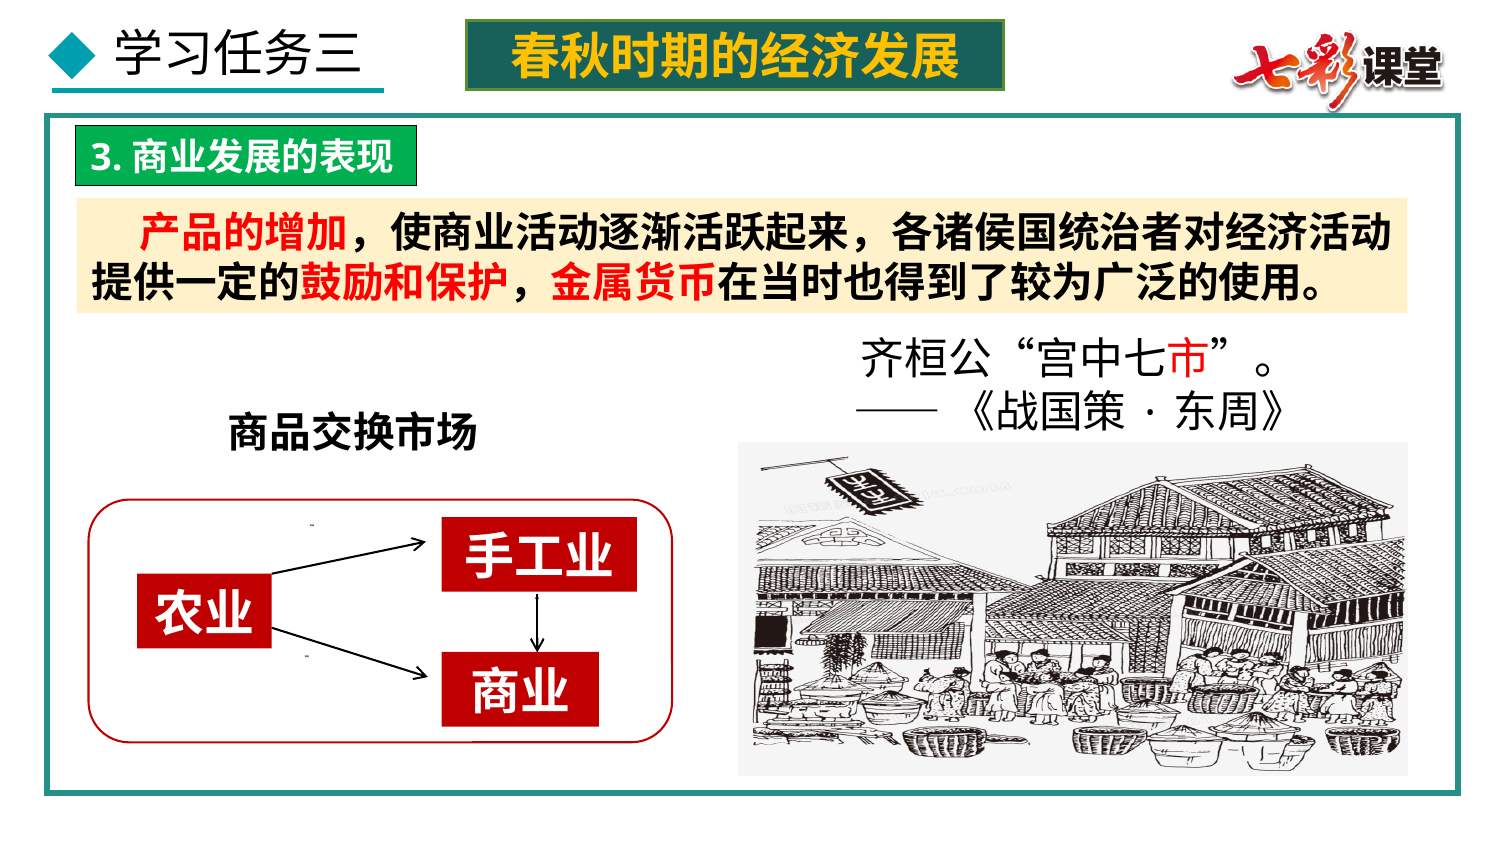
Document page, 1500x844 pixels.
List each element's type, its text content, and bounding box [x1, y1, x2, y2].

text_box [87, 499, 673, 743]
text_box 商品交换市场 [99, 398, 608, 464]
text_box 齐桓公“宫中七市”。 ——《战国策·东周》 [830, 325, 1329, 441]
picture [737, 441, 1409, 776]
text_box 3.商业发展的表现 [75, 125, 417, 186]
picture [1228, 26, 1449, 113]
text_box 产品的增加，使商业活动逐渐活跃起来，各诸侯国统治者对经济活动提供一定的鼓励和保护，金属货币在当时也得到了较为广泛的使用。 [76, 198, 1408, 314]
text_box 春秋时期的经济发展 [465, 19, 1005, 90]
